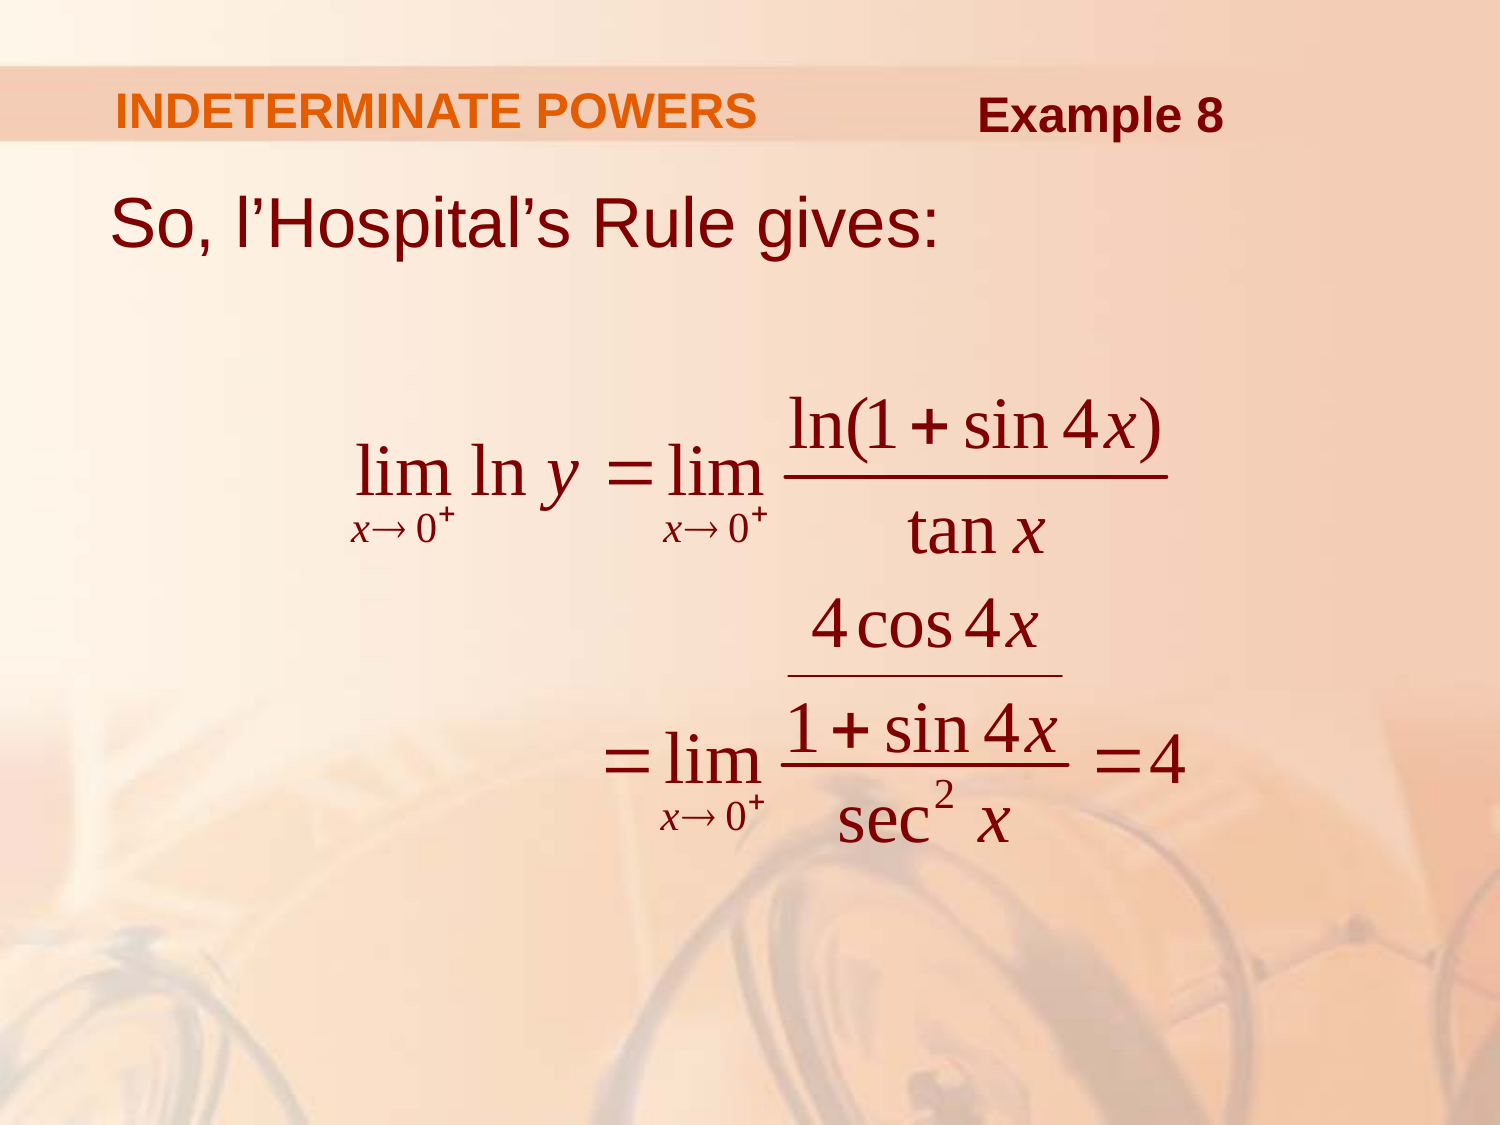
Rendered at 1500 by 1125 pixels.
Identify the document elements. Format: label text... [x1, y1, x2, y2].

text_box Example 8 [962, 74, 1425, 150]
list So, l’Hospital’s Rule gives: [93, 142, 1500, 1107]
picture [0, 0, 1500, 1125]
title INDETERMINATE POWERS [99, 60, 976, 142]
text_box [337, 377, 1201, 858]
